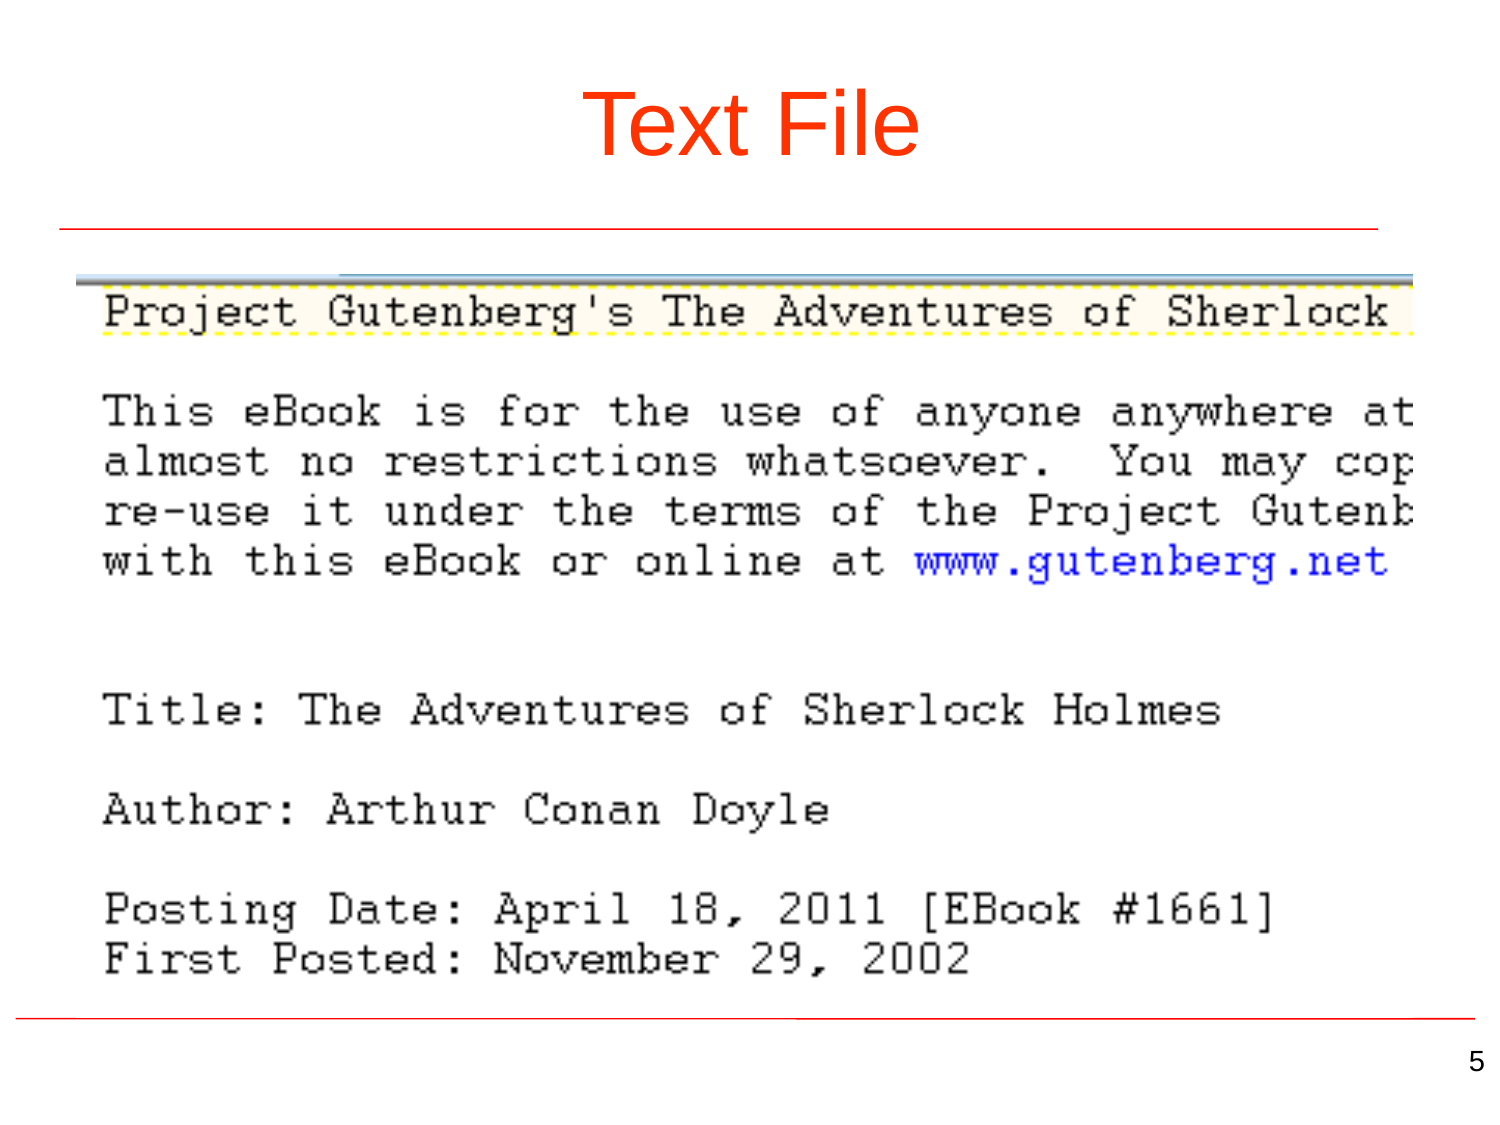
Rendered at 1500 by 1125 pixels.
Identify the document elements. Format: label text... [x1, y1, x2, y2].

picture [76, 274, 1413, 1018]
slide_number 5 [1149, 1034, 1500, 1113]
title Text File [114, 24, 1390, 213]
